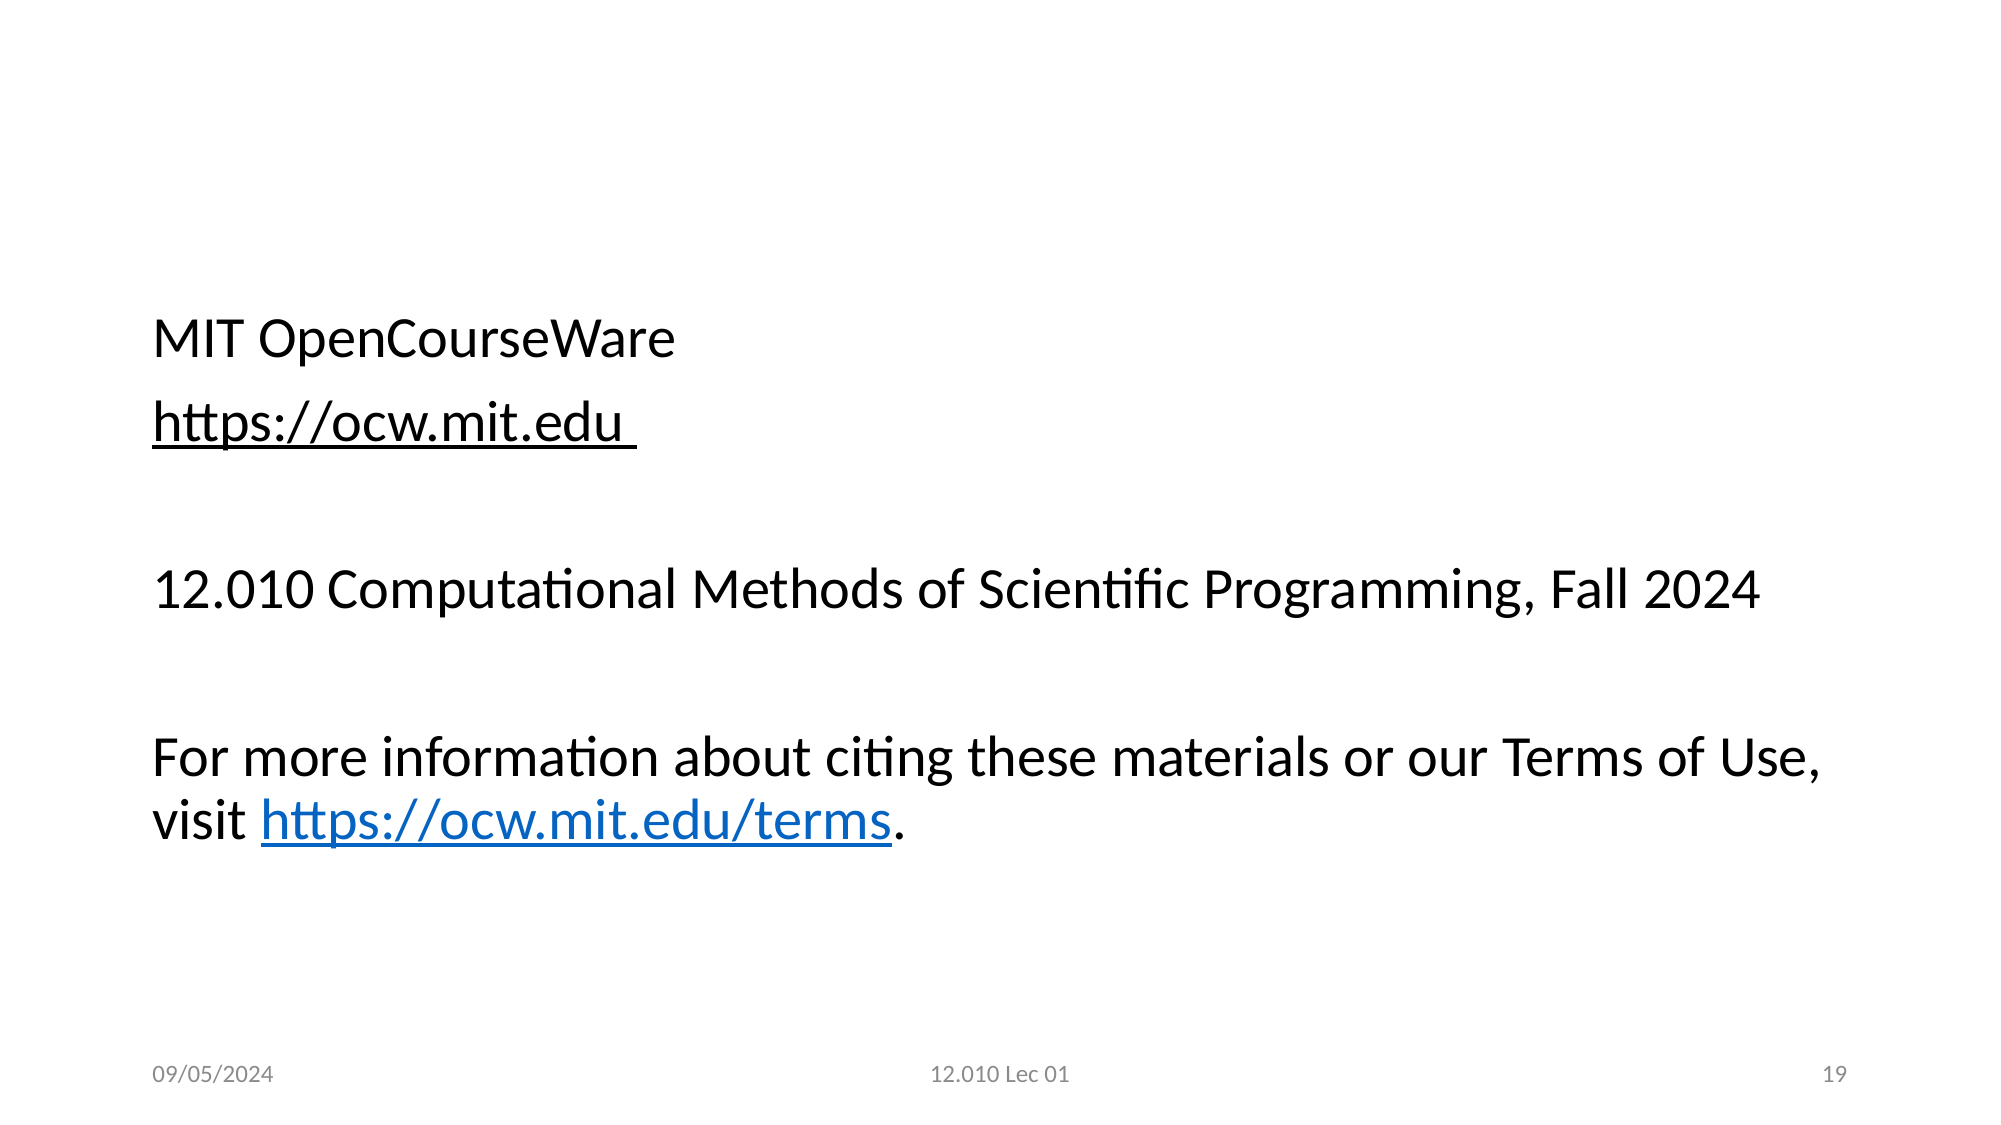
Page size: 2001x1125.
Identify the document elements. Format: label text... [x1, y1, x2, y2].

footer 12.010 Lec 01 [662, 1042, 1338, 1103]
list MIT OpenCourseWare https://ocw.mit.edu 12.010 Computational Methods of Scientific Programming, Fall 2024 For more information about citing these materials or our Terms of Use, visit https://ocw.mit.edu/terms. [137, 299, 1863, 1014]
slide_number 19 [1412, 1042, 1863, 1103]
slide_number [137, 1042, 588, 1103]
